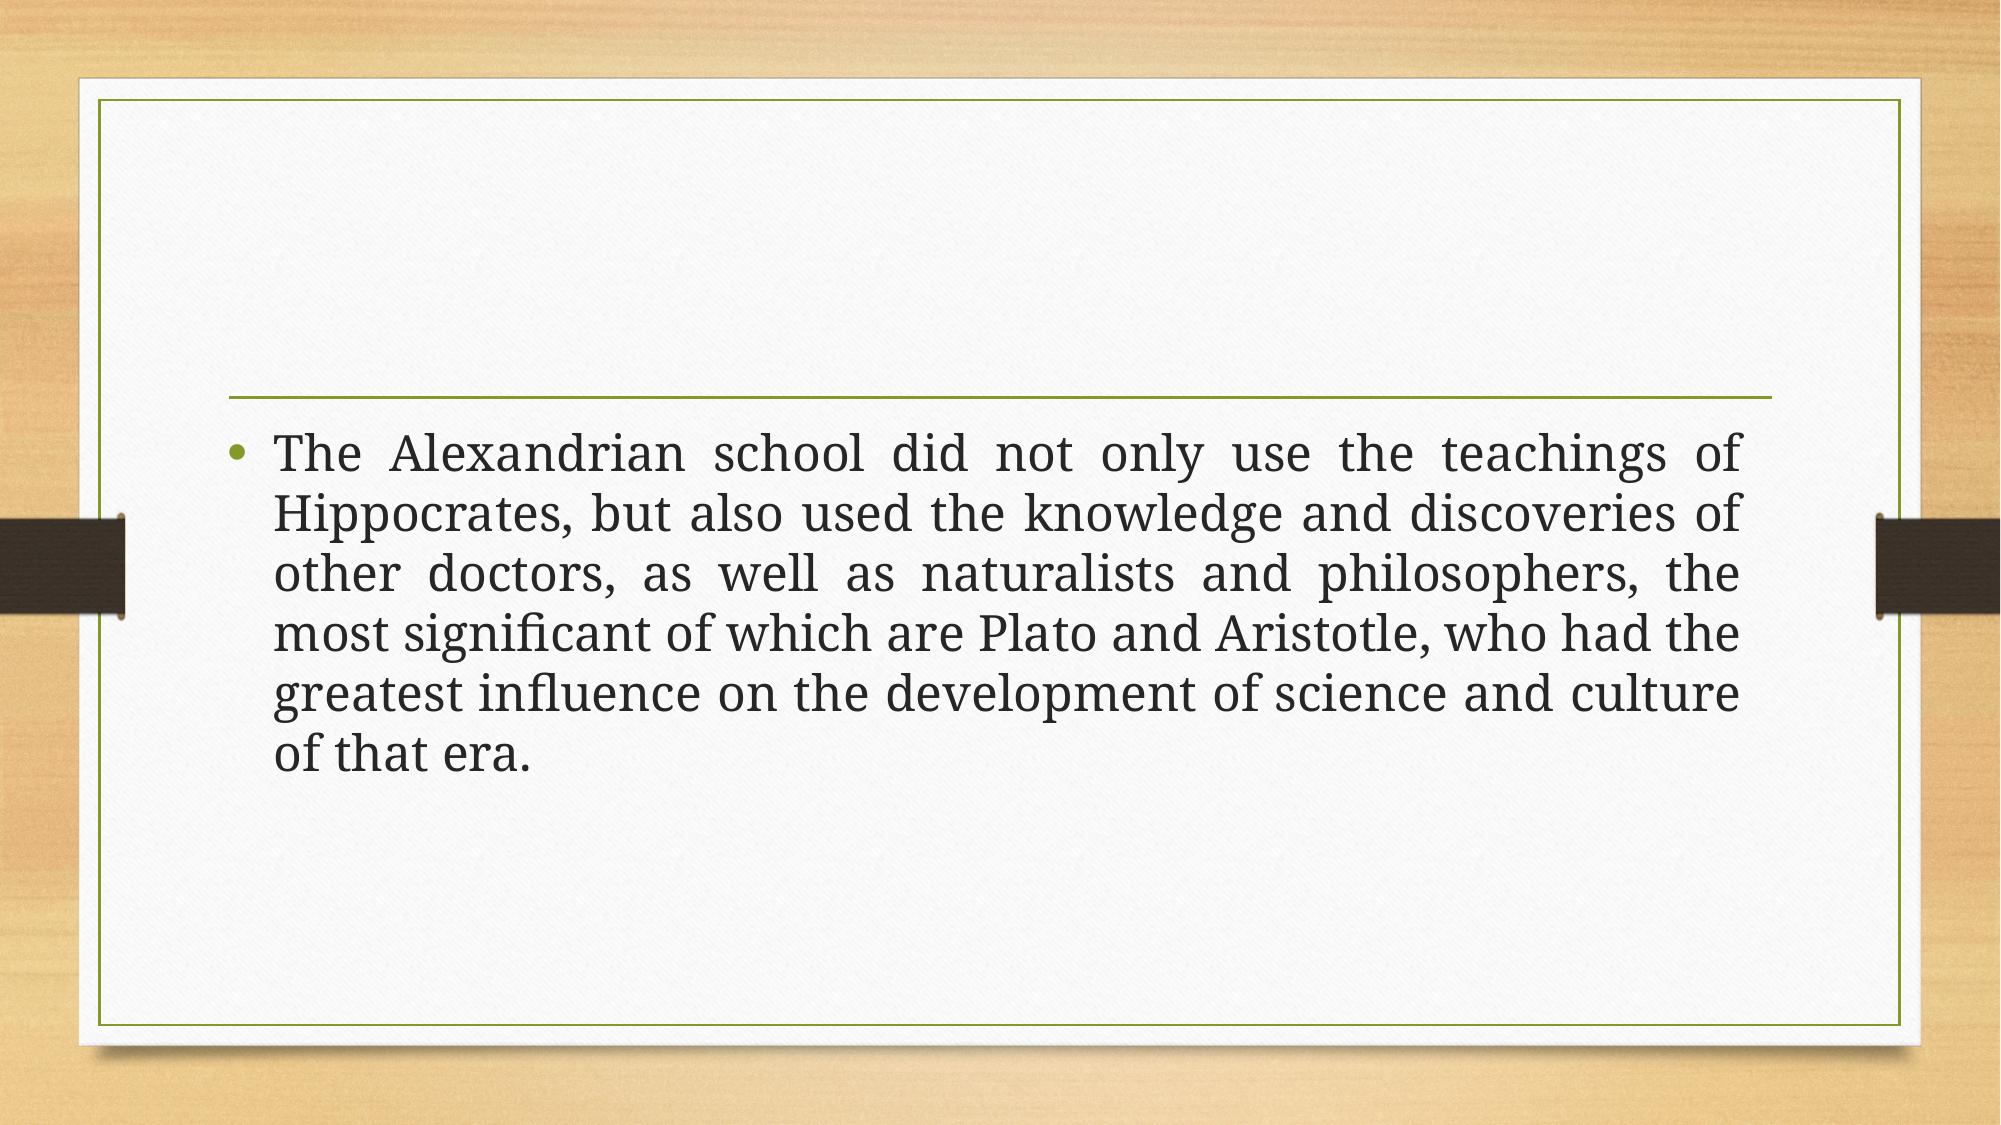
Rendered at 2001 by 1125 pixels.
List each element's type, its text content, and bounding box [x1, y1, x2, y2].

picture [0, 0, 2001, 1125]
list The Alexandrian school did not only use the teachings of Hippocrates, but also used the knowledge and discoveries of other doctors, as well as naturalists and philosophers, the most significant of which are Plato and Aristotle, who had the greatest influence on the development of science and culture of that era. [212, 413, 1758, 838]
